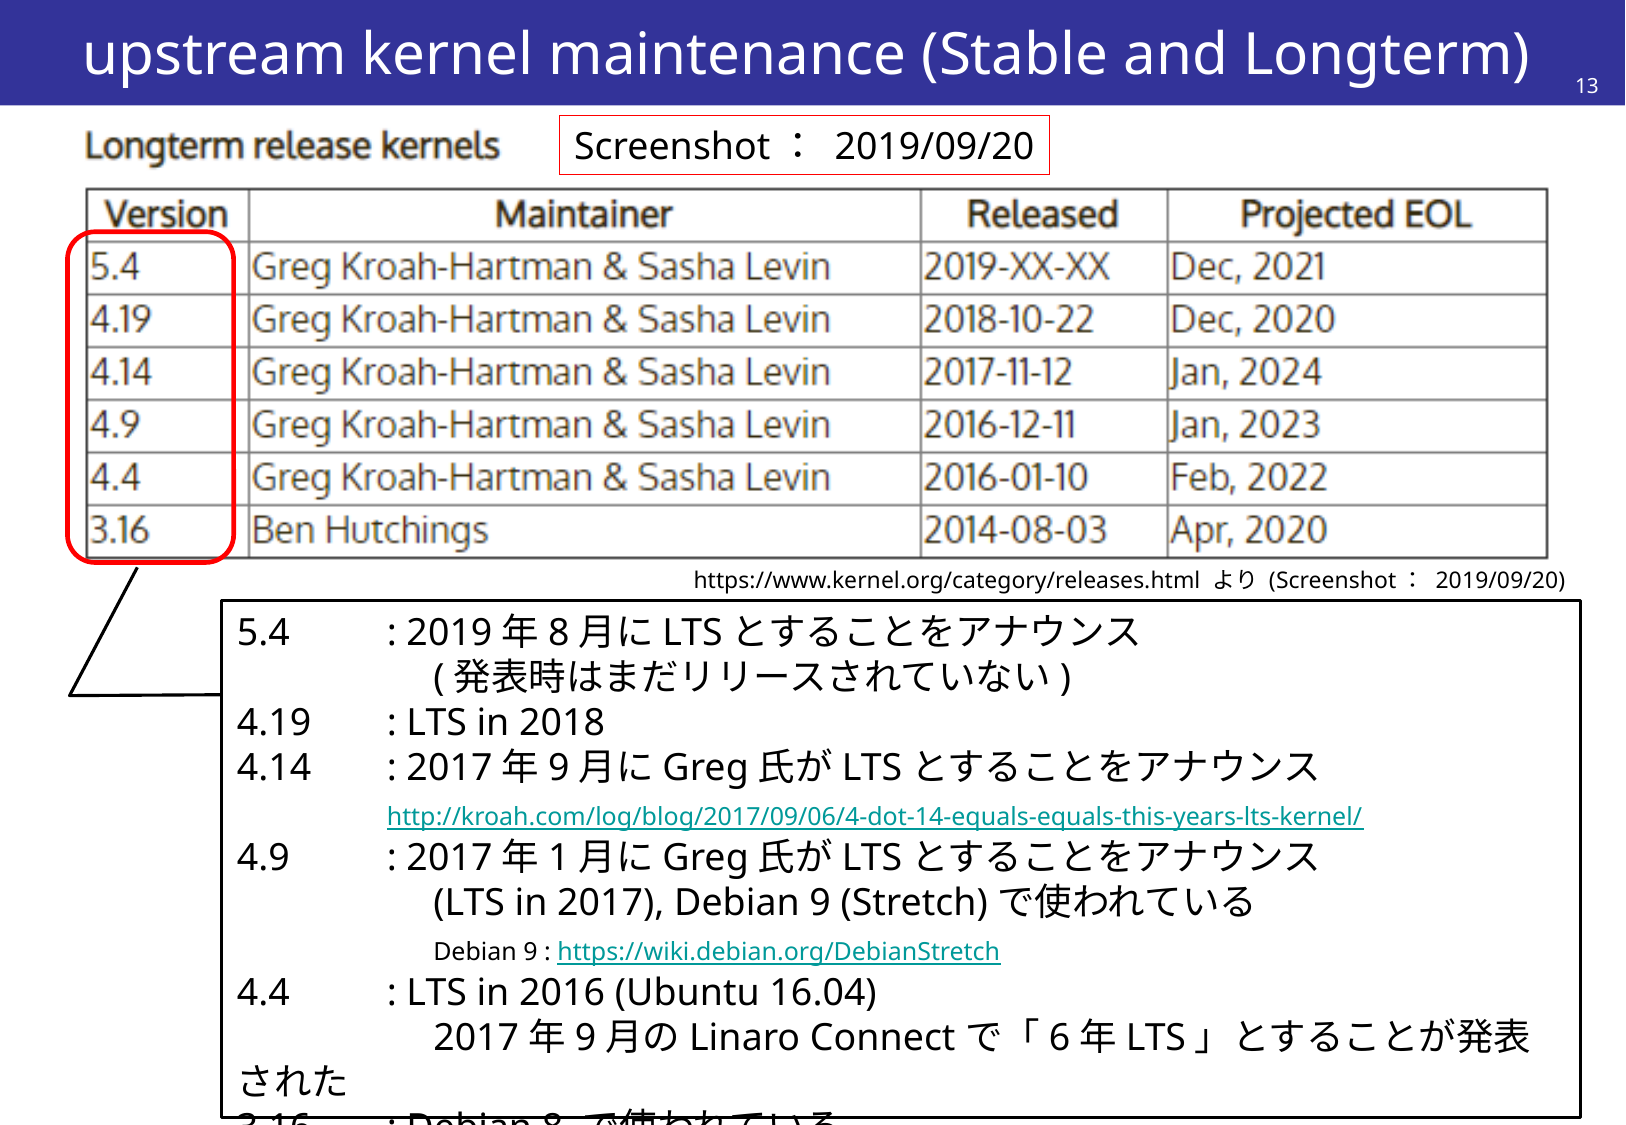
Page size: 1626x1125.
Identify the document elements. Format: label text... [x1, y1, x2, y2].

text_box 5.4 : 2019年8月にLTSとすることをアナウンス (発表時はまだリリースされていない) 4.19 : LTS in 2018 4.14 : 2017年9月にGreg氏がLTSとすることをアナウンス http://kroah.com/log/blog/2017/09/06/4-dot-14-equals-equals-this-years-lts-kernel/ 4.9 : 2017年1月にGreg氏がLTSとすることをアナウンス (LTS in 2017), Debian 9 (Stretch)で使われている Debian 9 : https://wiki.debian.org/DebianStretch 4.4 : LTS in 2016 (Ubuntu 16.04) 2017年9月のLinaro Connectで「6年LTS」とすることが発表された 3.16 : Debian 8 で使われている [221, 600, 1581, 1118]
slide_number 13 [1522, 65, 1614, 105]
picture [68, 113, 1558, 578]
title upstream kernel maintenance (Stable and Longterm) [32, 0, 1581, 102]
text_box https://www.kernel.org/category/releases.html より (Screenshot： 2019/09/20) [678, 558, 1581, 600]
